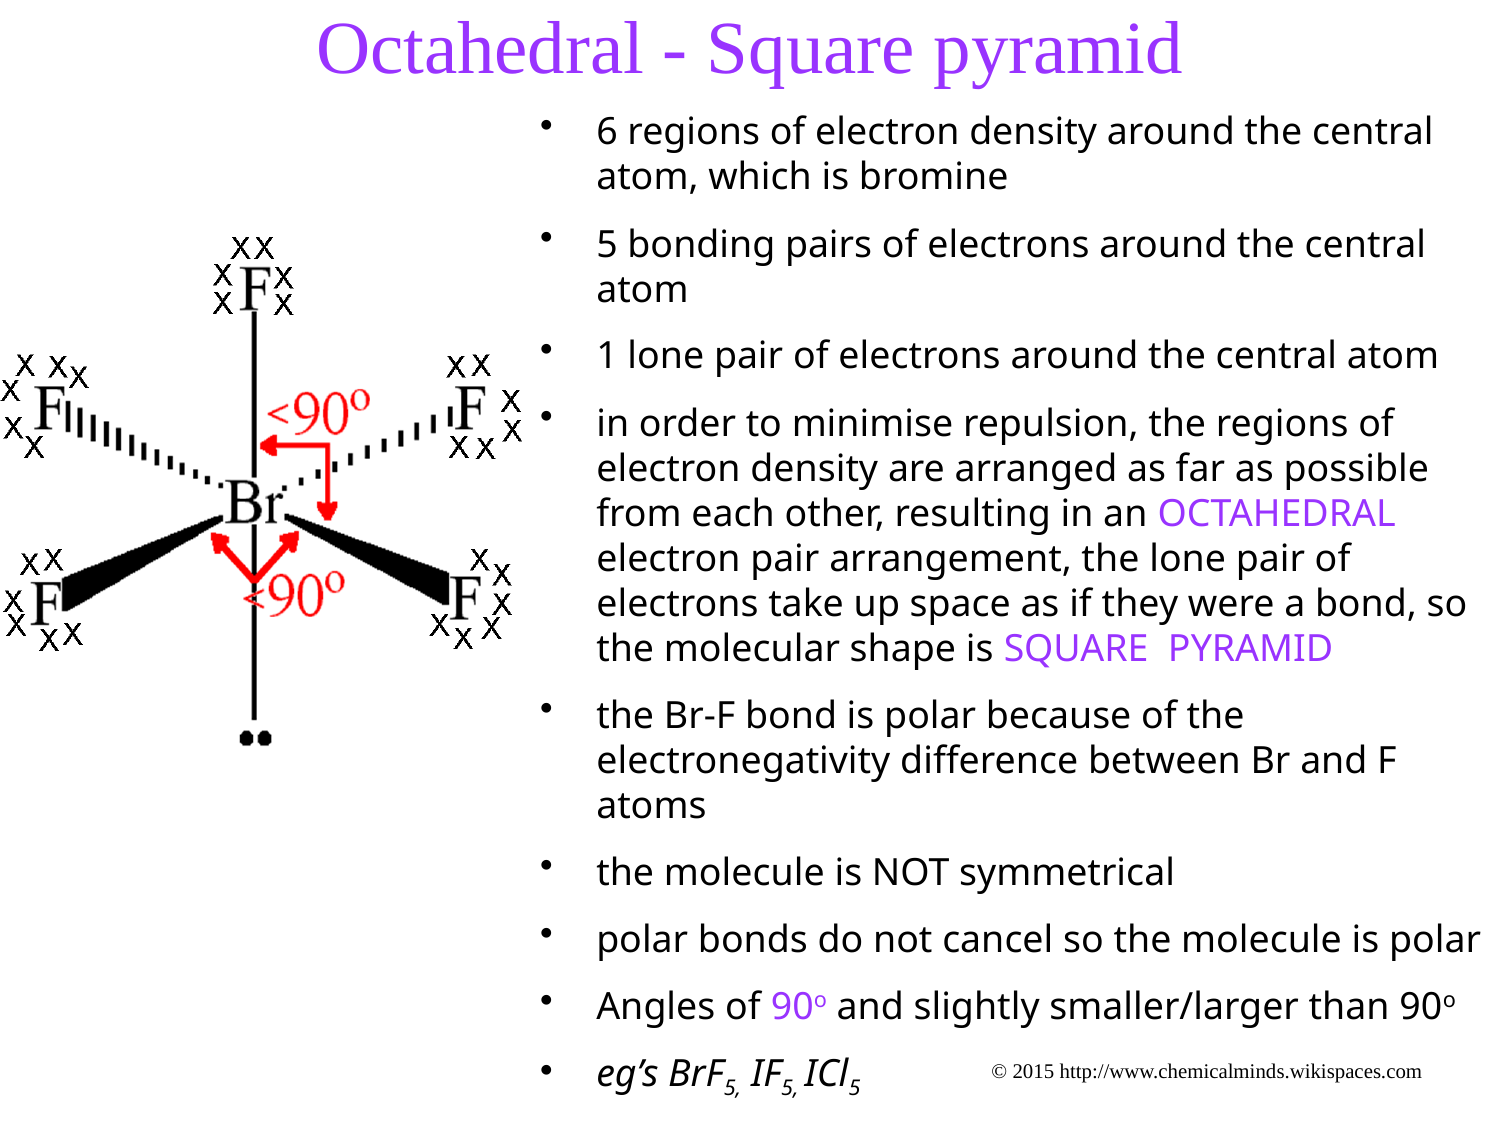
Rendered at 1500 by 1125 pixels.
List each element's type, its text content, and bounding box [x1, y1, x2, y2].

footer © 2015 http://www.chemicalminds.wikispaces.com [724, 1049, 1438, 1101]
list 6 regions of electron density around the central atom, which is bromine 5 bonding pairs of electrons around the central atom 1 lone pair of electrons around the central atom in order to minimise repulsion, the regions of electron density are arranged as far as possible from each other, resulting in an OCTAHEDRAL electron pair arrangement, the lone pair of electrons take up space as if they were a bond, so the molecular shape is SQUARE PYRAMID the Br-F bond is polar because of the electronegativity difference between Br and F atoms the molecule is NOT symmetrical polar bonds do not cancel so the molecule is polar Angles of 90o and slightly smaller/larger than 90o eg’s BrF5, IF5, ICl5 [524, 99, 1500, 1101]
title Octahedral - Square pyramid [112, 0, 1388, 138]
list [0, 237, 522, 750]
